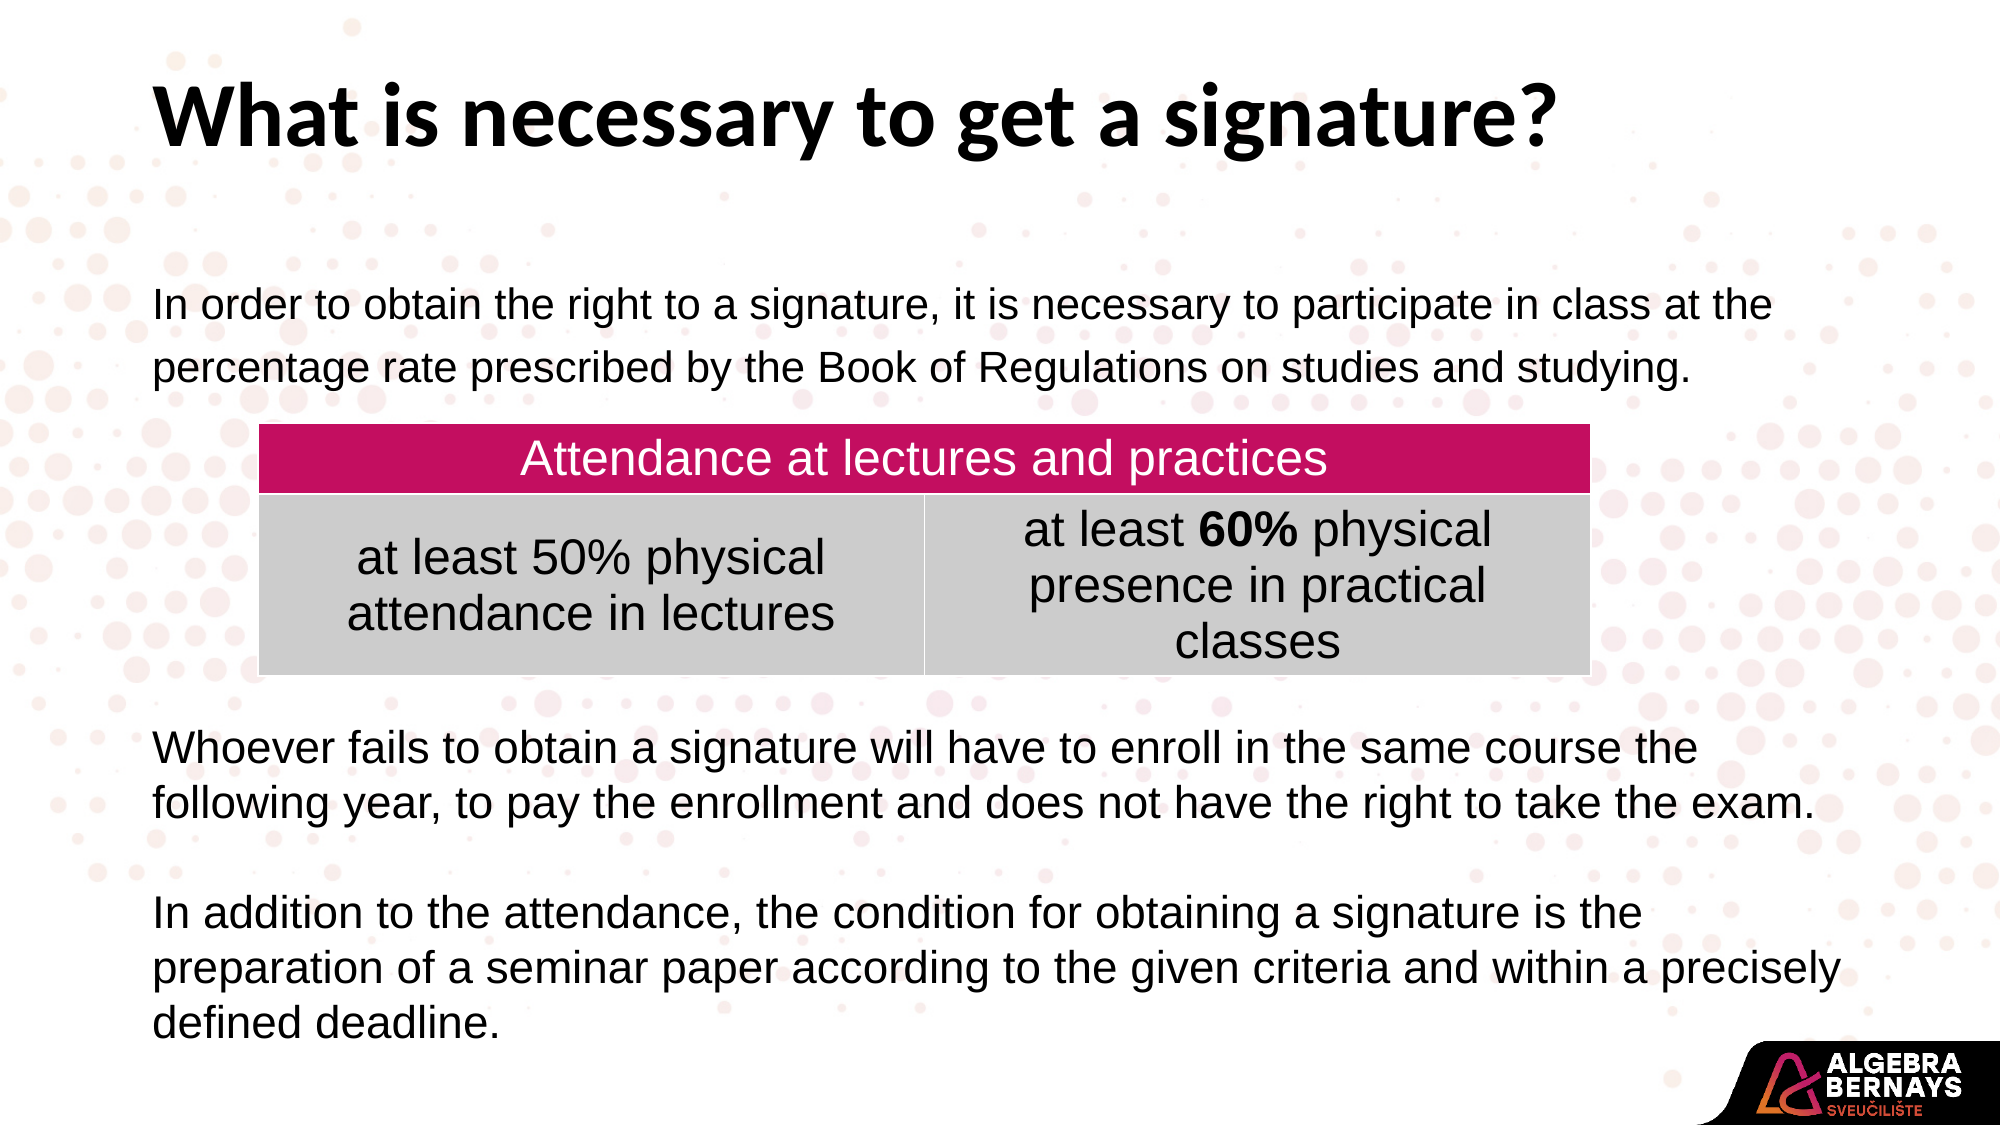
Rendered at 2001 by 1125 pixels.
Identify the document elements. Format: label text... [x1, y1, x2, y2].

picture [0, 0, 2000, 1125]
table_header Attendance at lectures and practices [259, 424, 1590, 493]
text_box In order to obtain the right to a signature, it is necessary to participate in class at the percentage rate prescribed by the Book of Regulations on studies and studying. [137, 258, 1792, 417]
text_box Whoever fails to obtain a signature will have to enroll in the same course the following year, to pay the enrollment and does not have the right to take the exam. In addition to the attendance, the condition for obtaining a signature is the preparation of a seminar paper according to the given criteria and within a precisely defined deadline. [137, 710, 1863, 1055]
text_box What is necessary to get a signature? [137, 59, 1863, 278]
table_cell at least 60% physical presence in practical classes [925, 495, 1590, 675]
table_cell at least 50% physical attendance in lectures [259, 495, 924, 675]
